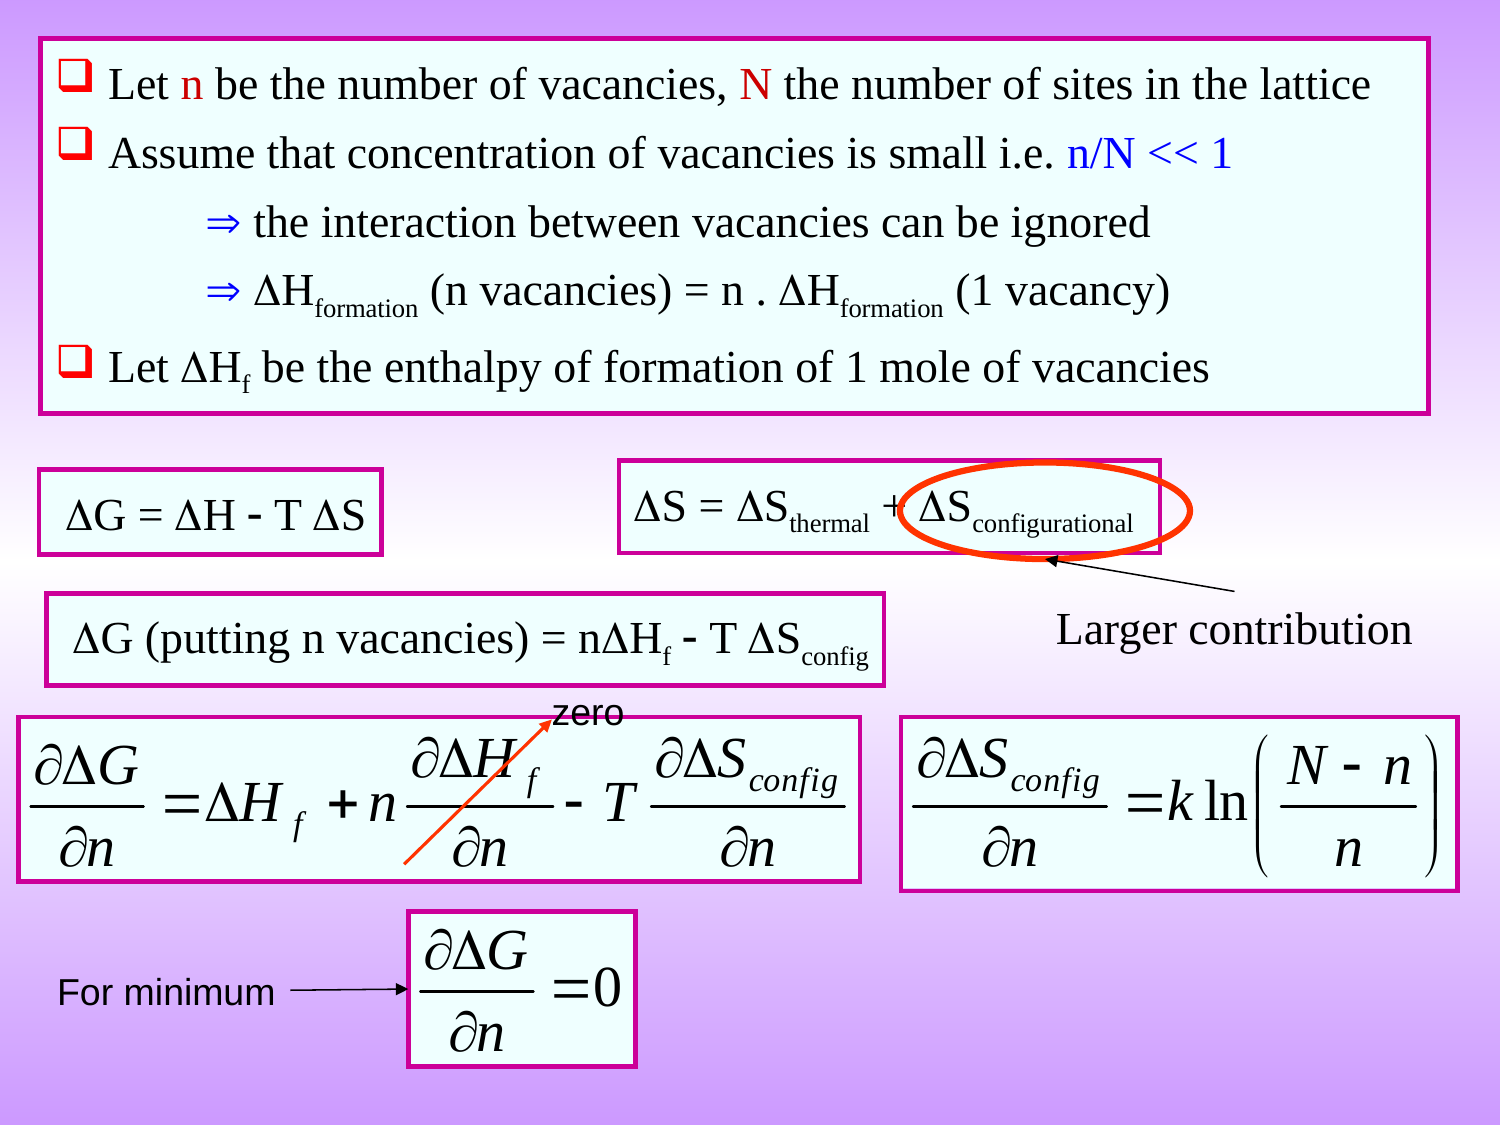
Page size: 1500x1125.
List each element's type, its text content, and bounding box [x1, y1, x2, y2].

text_box G = H  T S [38, 469, 382, 555]
text_box G (putting n vacancies) = nHf  T Sconfig [46, 593, 884, 686]
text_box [20, 680, 859, 880]
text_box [410, 913, 634, 1065]
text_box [1044, 558, 1235, 592]
text_box [899, 462, 1191, 560]
text_box Larger contribution [1041, 591, 1429, 662]
text_box For minimum [42, 960, 291, 1021]
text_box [903, 718, 1456, 889]
text_box S = Sthermal + Sconfigurational [618, 460, 1160, 553]
text_box Let n be the number of vacancies, N the number of sites in the lattice Assume that concentration of vacancies is small i.e. n/N << 1  the interaction between vacancies can be ignored  Hformation (n vacancies) = n . Hformation (1 vacancy) Let Hf be the enthalpy of formation of 1 mole of vacancies [40, 38, 1429, 414]
